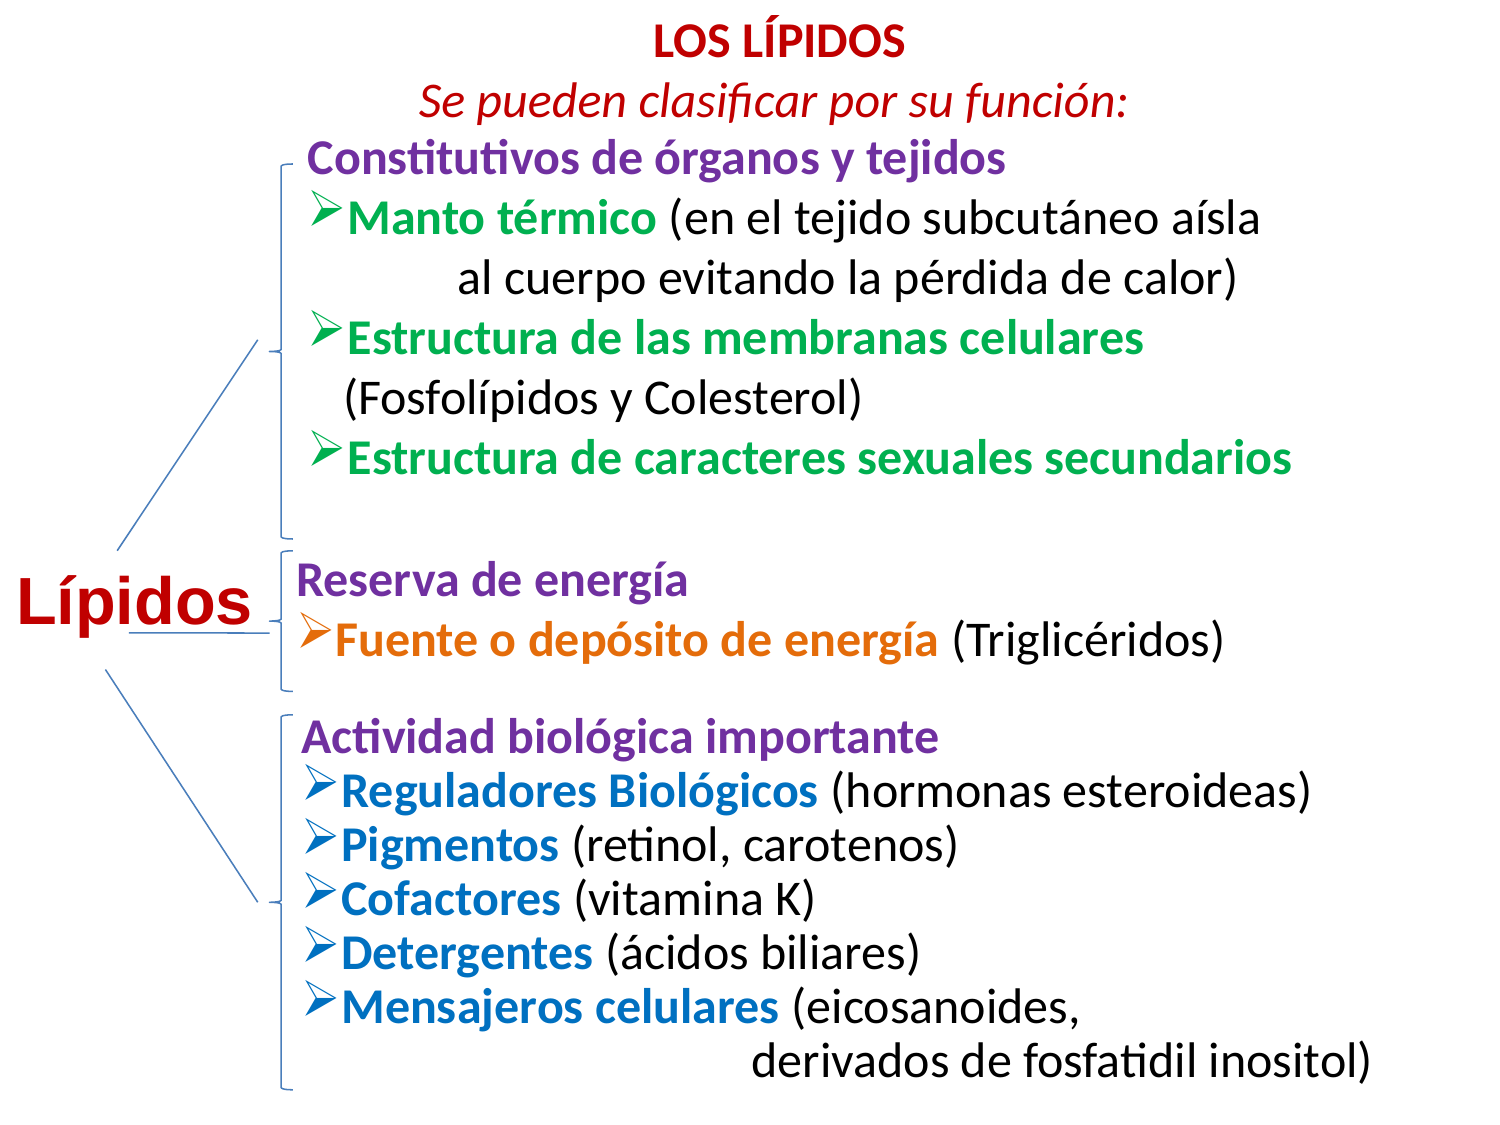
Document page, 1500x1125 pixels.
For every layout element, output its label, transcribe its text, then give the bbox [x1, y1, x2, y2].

text_box [268, 871, 293, 1091]
text_box [268, 550, 293, 693]
text_box Reserva de energía Fuente o depósito de energía (Triglicéridos) [281, 539, 1383, 708]
text_box [268, 163, 293, 374]
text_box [81, 374, 294, 516]
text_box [64, 709, 299, 863]
text_box Lípidos [1, 550, 279, 646]
text_box [280, 524, 293, 540]
text_box Actividad biológica importante Reguladores Biológicos (hormonas esteroideas) Pigmentos (retinol, carotenos) Cofactores (vitamina K) Detergentes (ácidos biliares) Mensajeros celulares (eicosanoides, derivados de fosfatidil inositol) [286, 703, 1389, 1096]
text_box Constitutivos de órganos y tejidos Manto térmico (en el tejido subcutáneo aísla al cuerpo evitando la pérdida de calor) Estructura de las membranas celulares (Fosfolípidos y Colesterol) Estructura de caracteres sexuales secundarios [292, 117, 1454, 492]
text_box LOS LÍPIDOS Se pueden clasificar por su función: [403, 0, 1156, 195]
